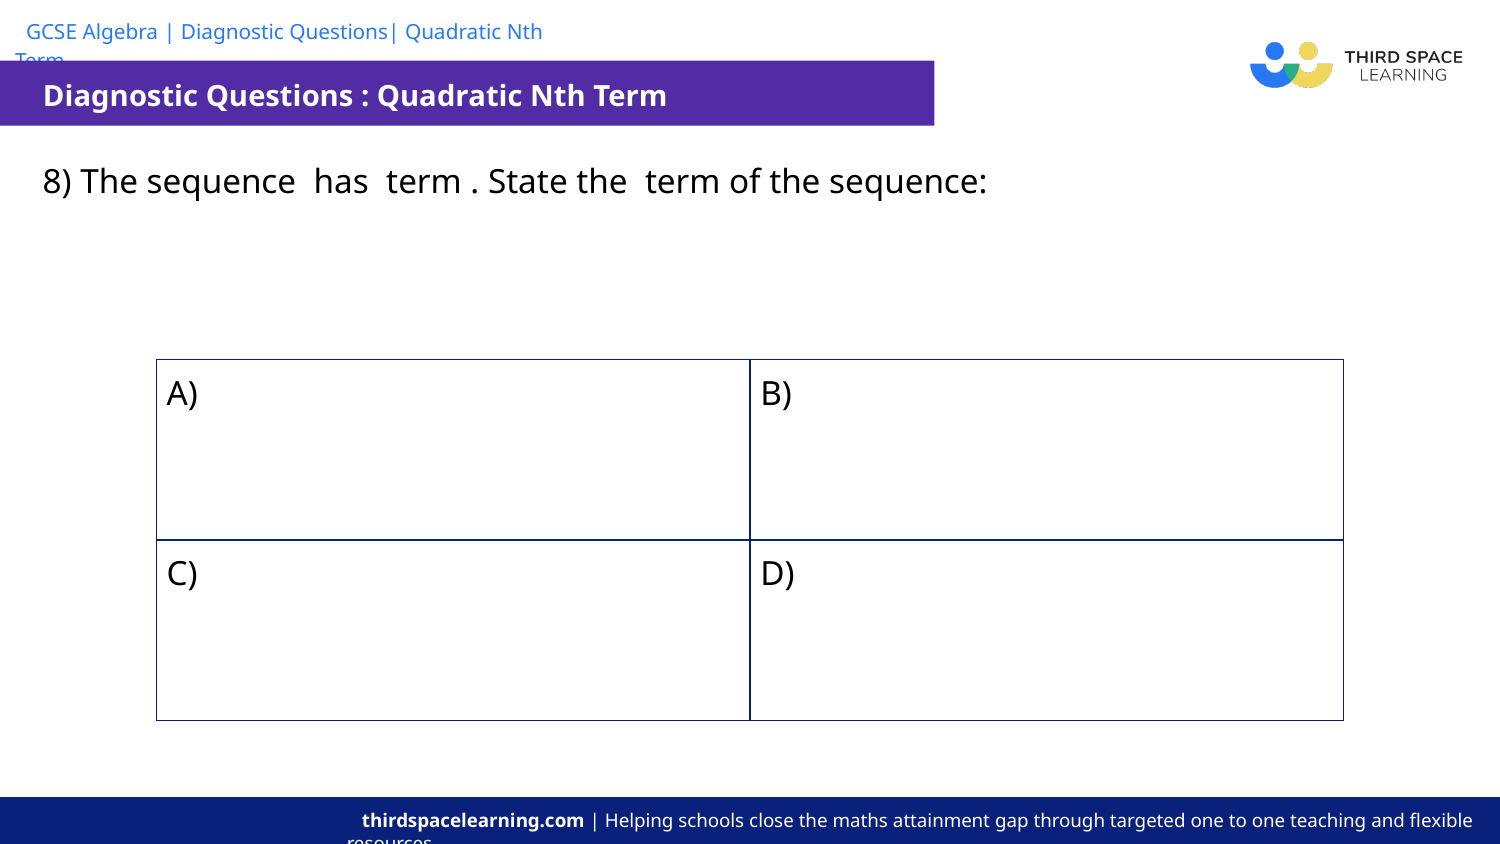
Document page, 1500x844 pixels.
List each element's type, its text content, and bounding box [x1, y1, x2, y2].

picture [1250, 33, 1465, 99]
text_box Diagnostic Questions : Quadratic Nth Term [27, 61, 778, 127]
